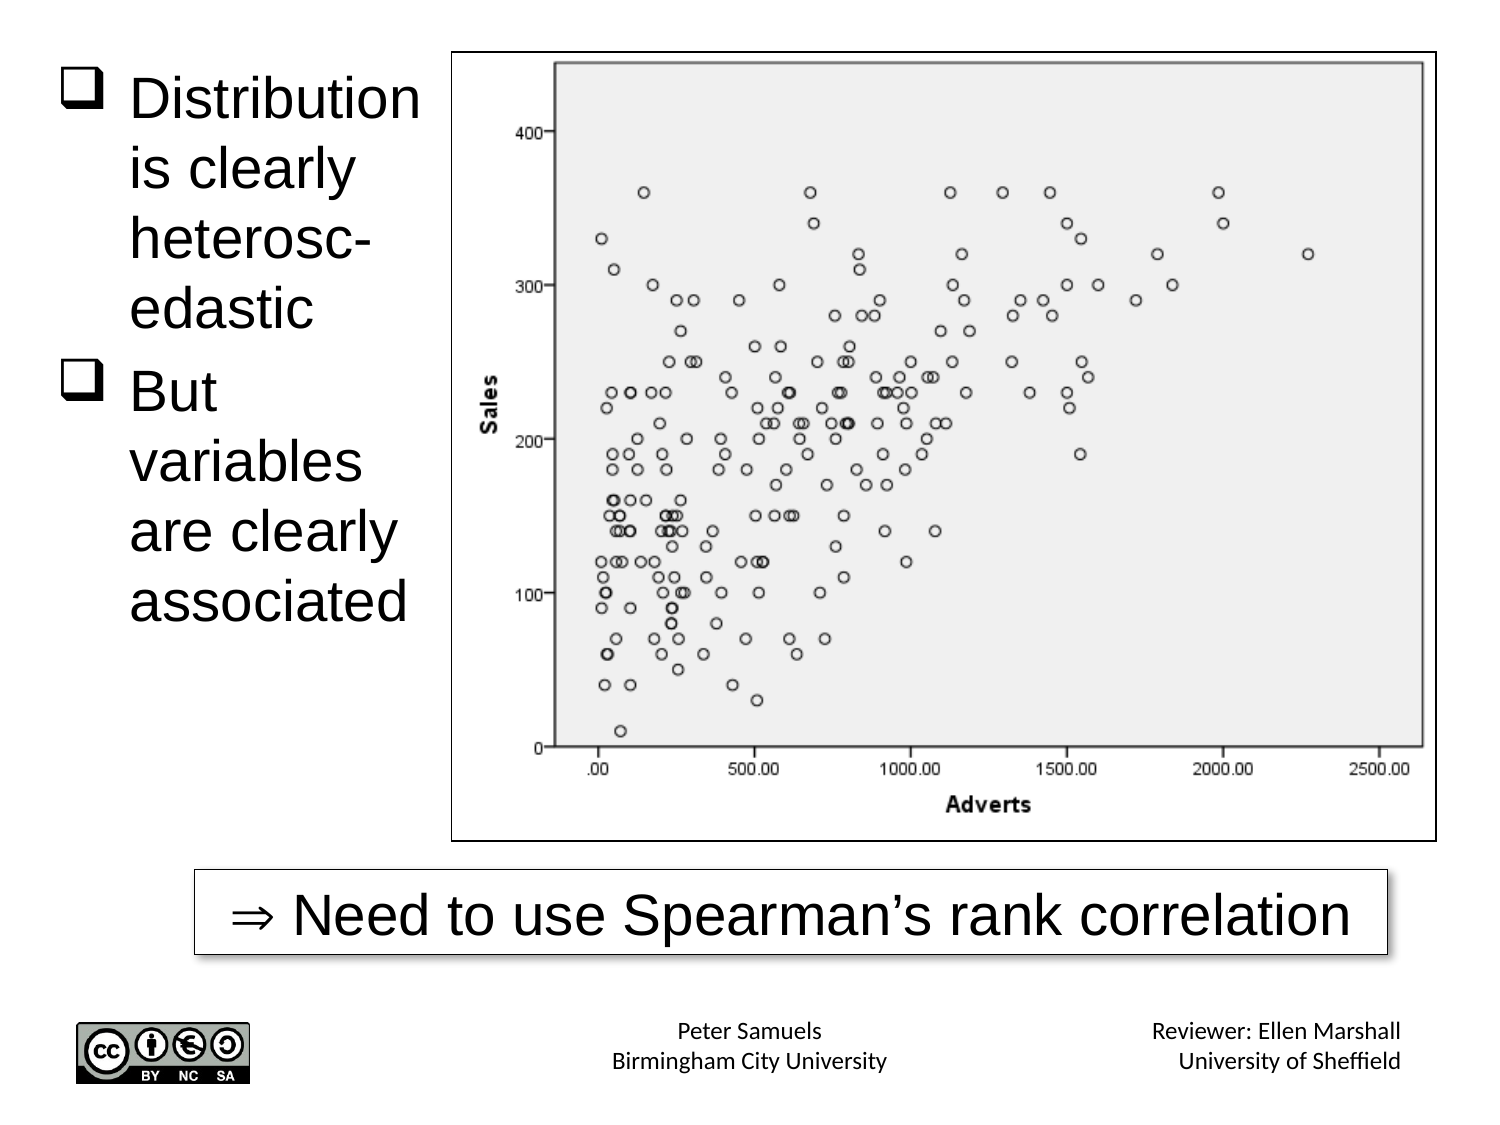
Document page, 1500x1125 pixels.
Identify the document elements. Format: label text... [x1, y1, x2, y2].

picture [76, 1022, 251, 1084]
text_box  Need to use Spearman’s rank correlation [194, 869, 1388, 955]
picture [451, 52, 1436, 841]
text_box Peter Samuels Birmingham City University [549, 1007, 951, 1083]
text_box Reviewer: Ellen Marshall University of Sheffield [1038, 1007, 1417, 1083]
list Distribution is clearly heterosc-edastic But variables are clearly associated [41, 52, 443, 657]
